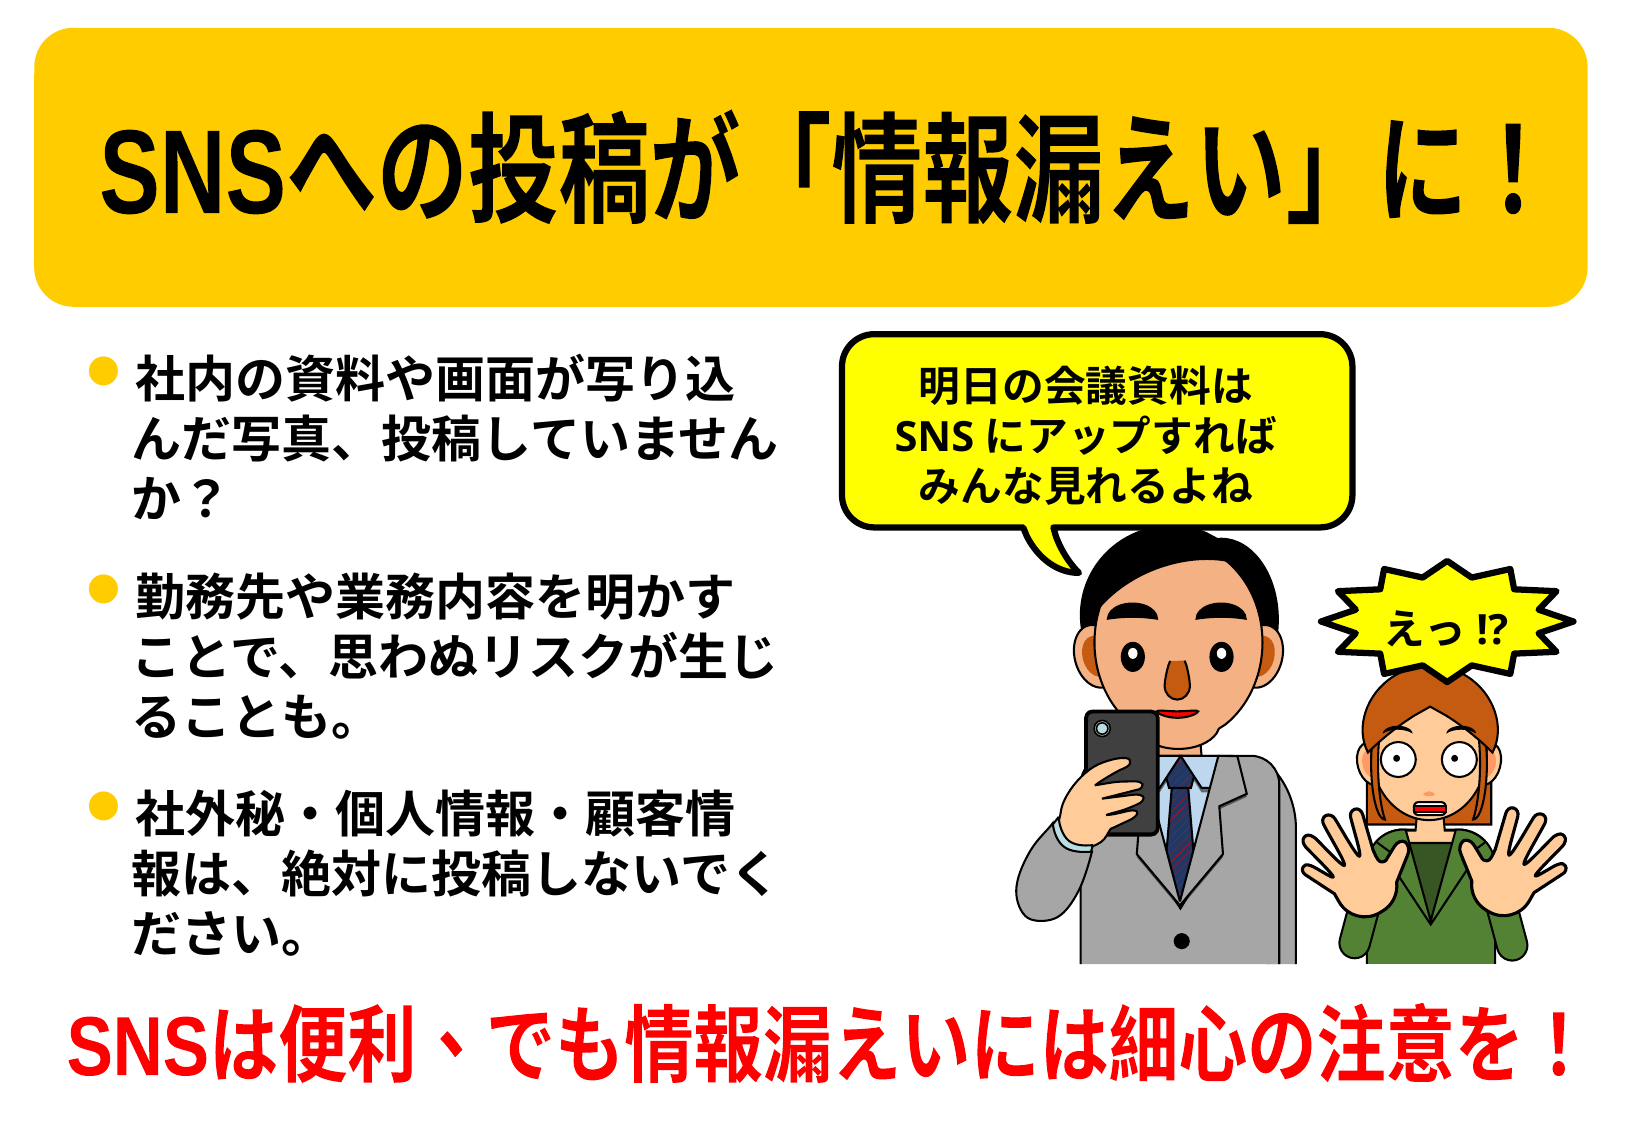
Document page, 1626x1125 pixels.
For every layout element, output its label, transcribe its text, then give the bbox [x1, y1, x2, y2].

text_box えっ!? [1333, 595, 1559, 660]
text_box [1304, 666, 1564, 965]
text_box 明日の会議資料は SNSにアップすれば みんな見れるよね [864, 352, 1308, 518]
text_box [1559, 614, 1576, 629]
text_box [1015, 525, 1297, 965]
text_box [839, 332, 1355, 530]
text_box [1335, 559, 1559, 595]
text_box [1379, 660, 1516, 665]
text_box [1318, 615, 1333, 628]
text_box 社内の資料や画面が写り込んだ写真、投稿していませんか？ 勤務先や業務内容を明かすことで、思わぬリスクが生じることも。 社外秘・個人情報・顧客情報は、絶対に投稿しないでください。 [70, 340, 799, 971]
text_box [32, 25, 1590, 309]
